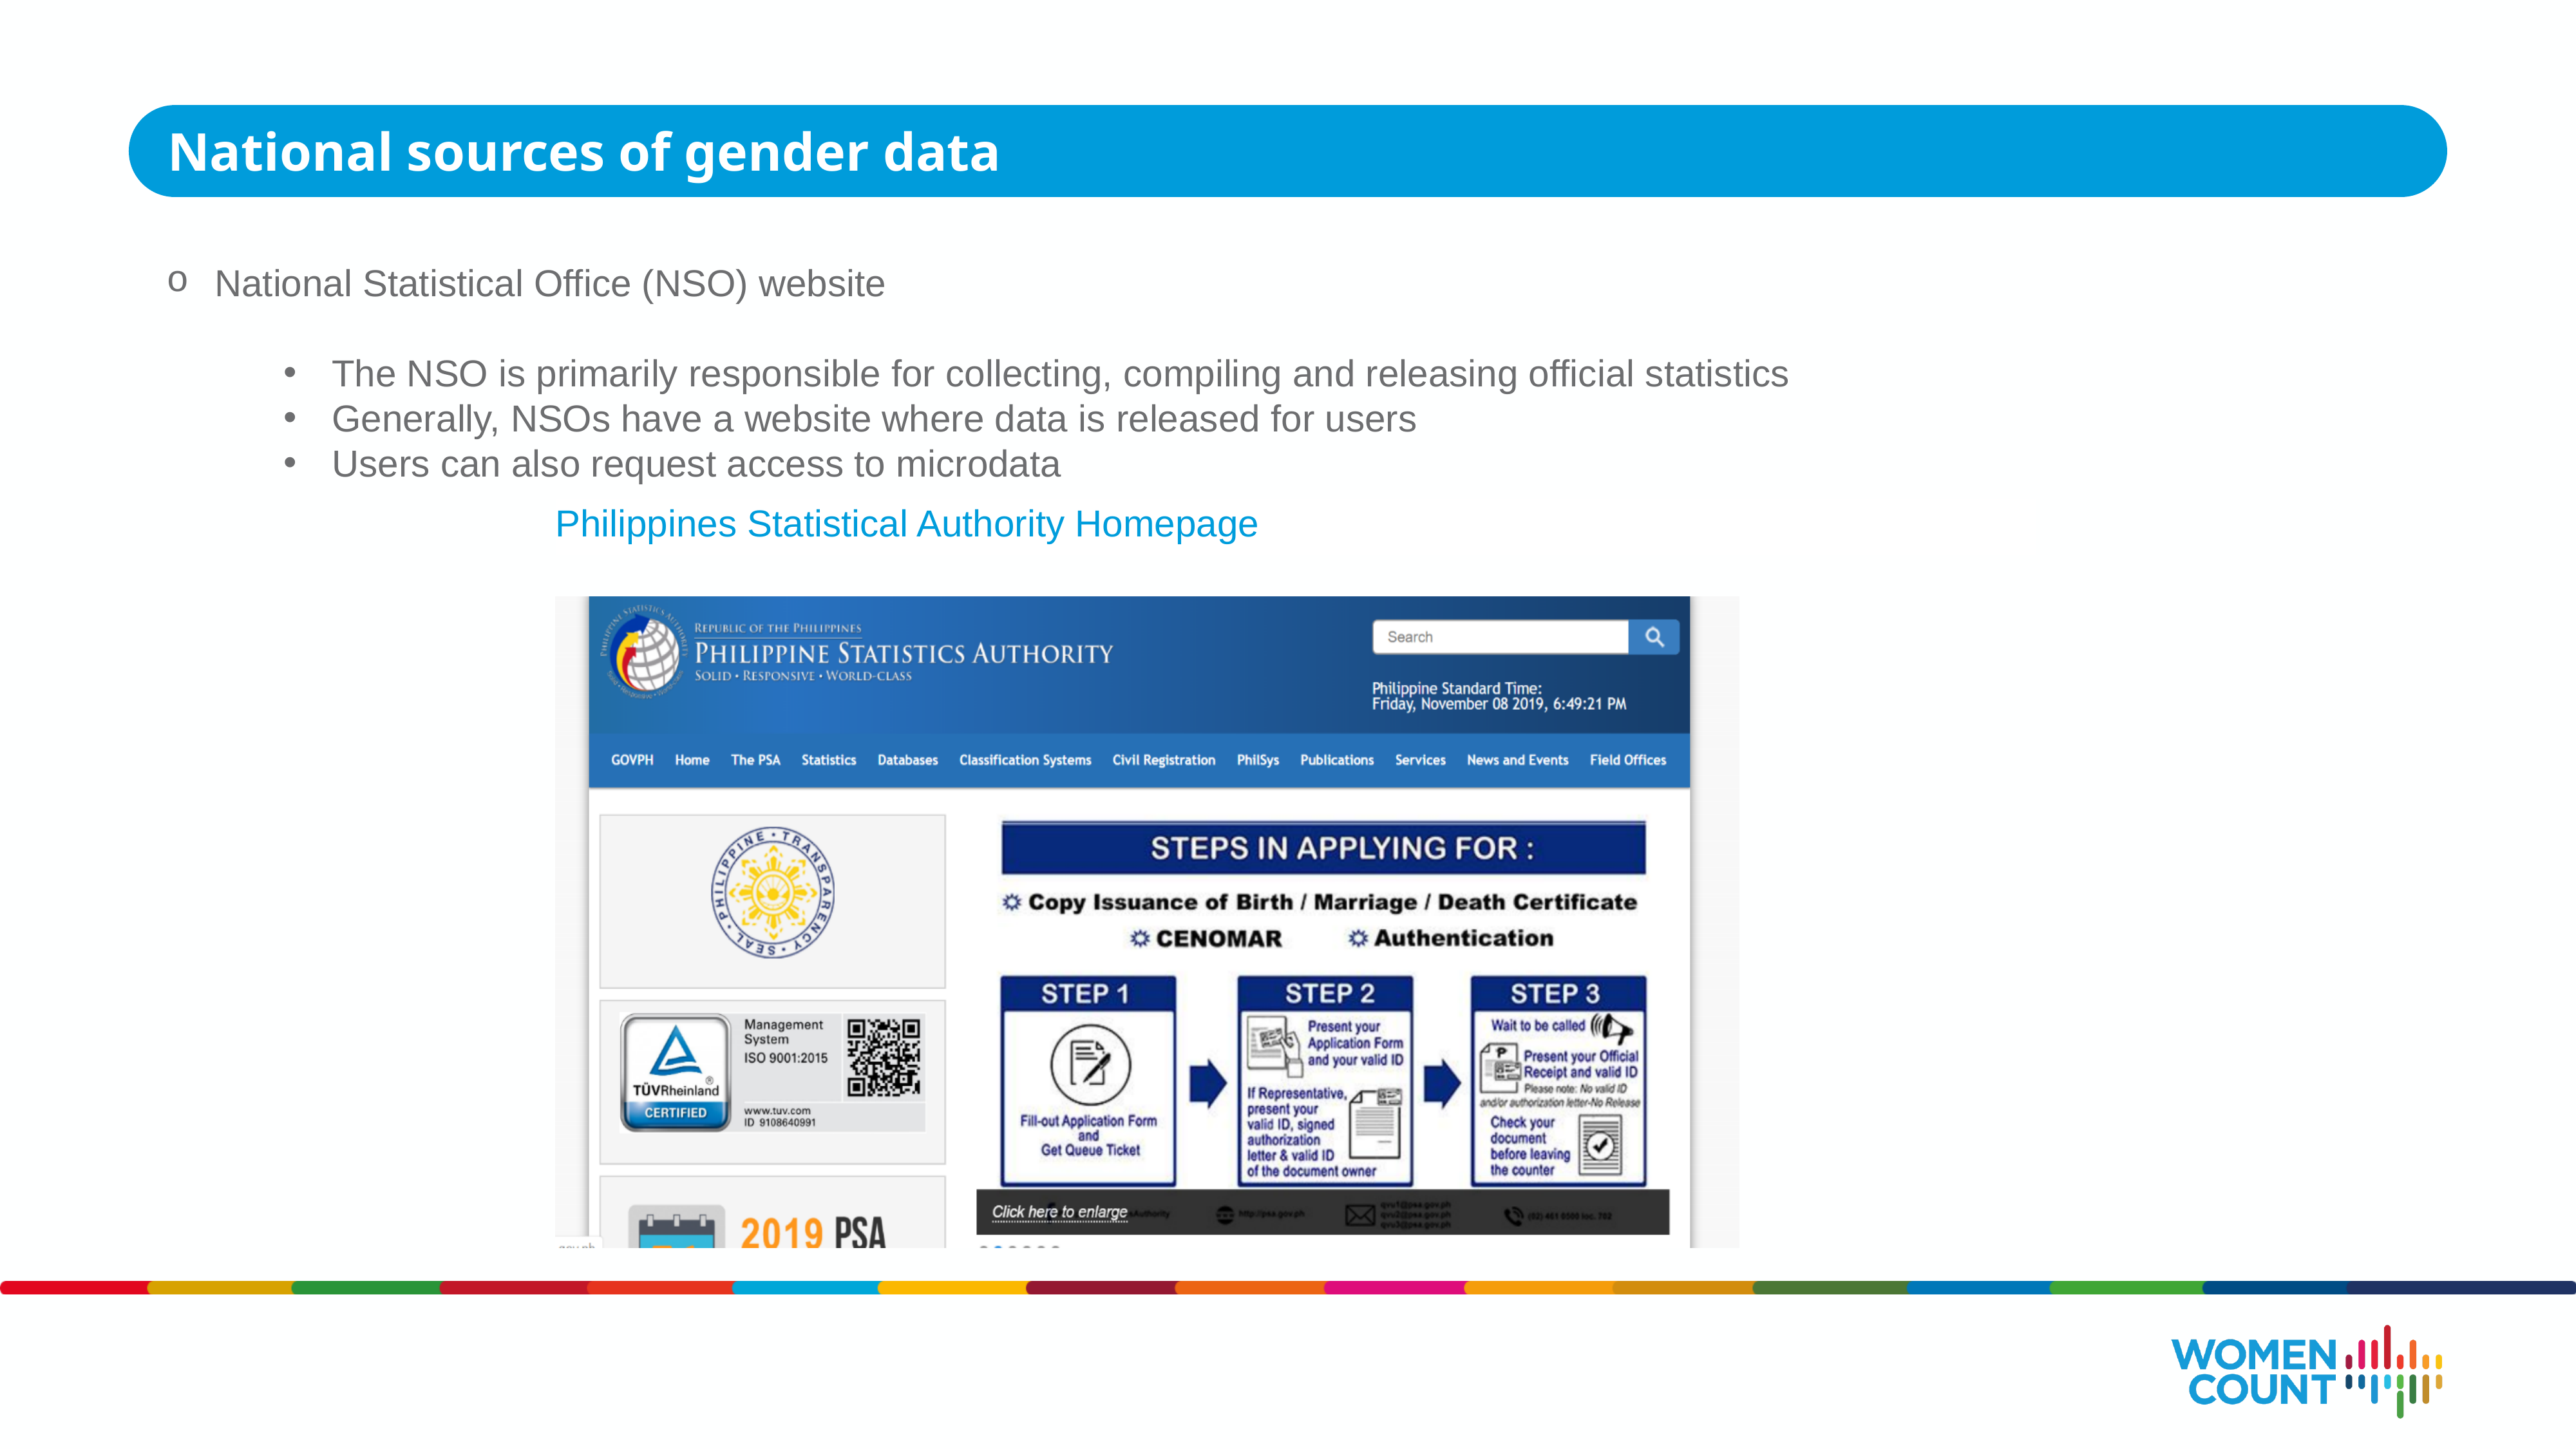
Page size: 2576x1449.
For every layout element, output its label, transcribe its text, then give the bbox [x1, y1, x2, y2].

list National sources of gender data [167, 119, 2411, 245]
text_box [555, 498, 2037, 1248]
list National Statistical Office (NSO) website The NSO is primarily responsible for collecting, compiling and releasing official statistics Generally, NSOs have a website where data is released for users Users can also request access to microdata [166, 259, 2410, 623]
